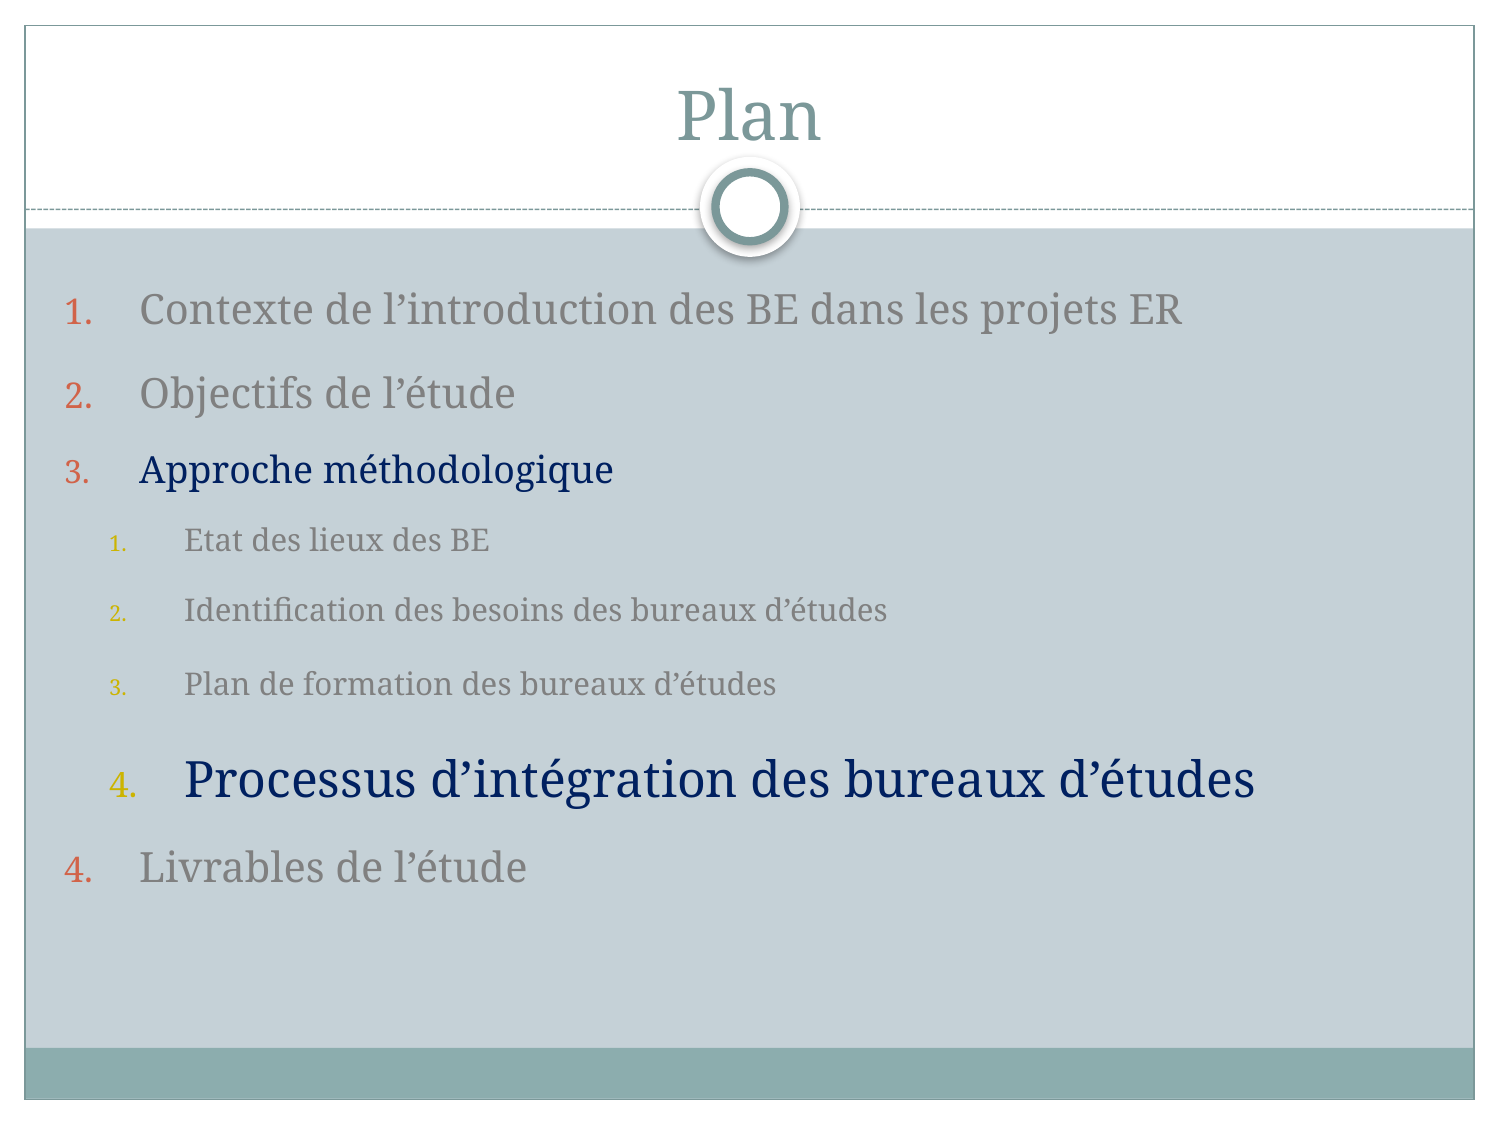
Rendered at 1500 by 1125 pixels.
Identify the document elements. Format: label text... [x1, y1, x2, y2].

title Plan [49, 37, 1450, 162]
list Contexte de l’introduction des BE dans les projets ER Objectifs de l’étude Approche méthodologique Etat des lieux des BE Identification des besoins des bureaux d’études Plan de formation des bureaux d’études Processus d’intégration des bureaux d’études Livrables de l’étude [49, 250, 1445, 1001]
